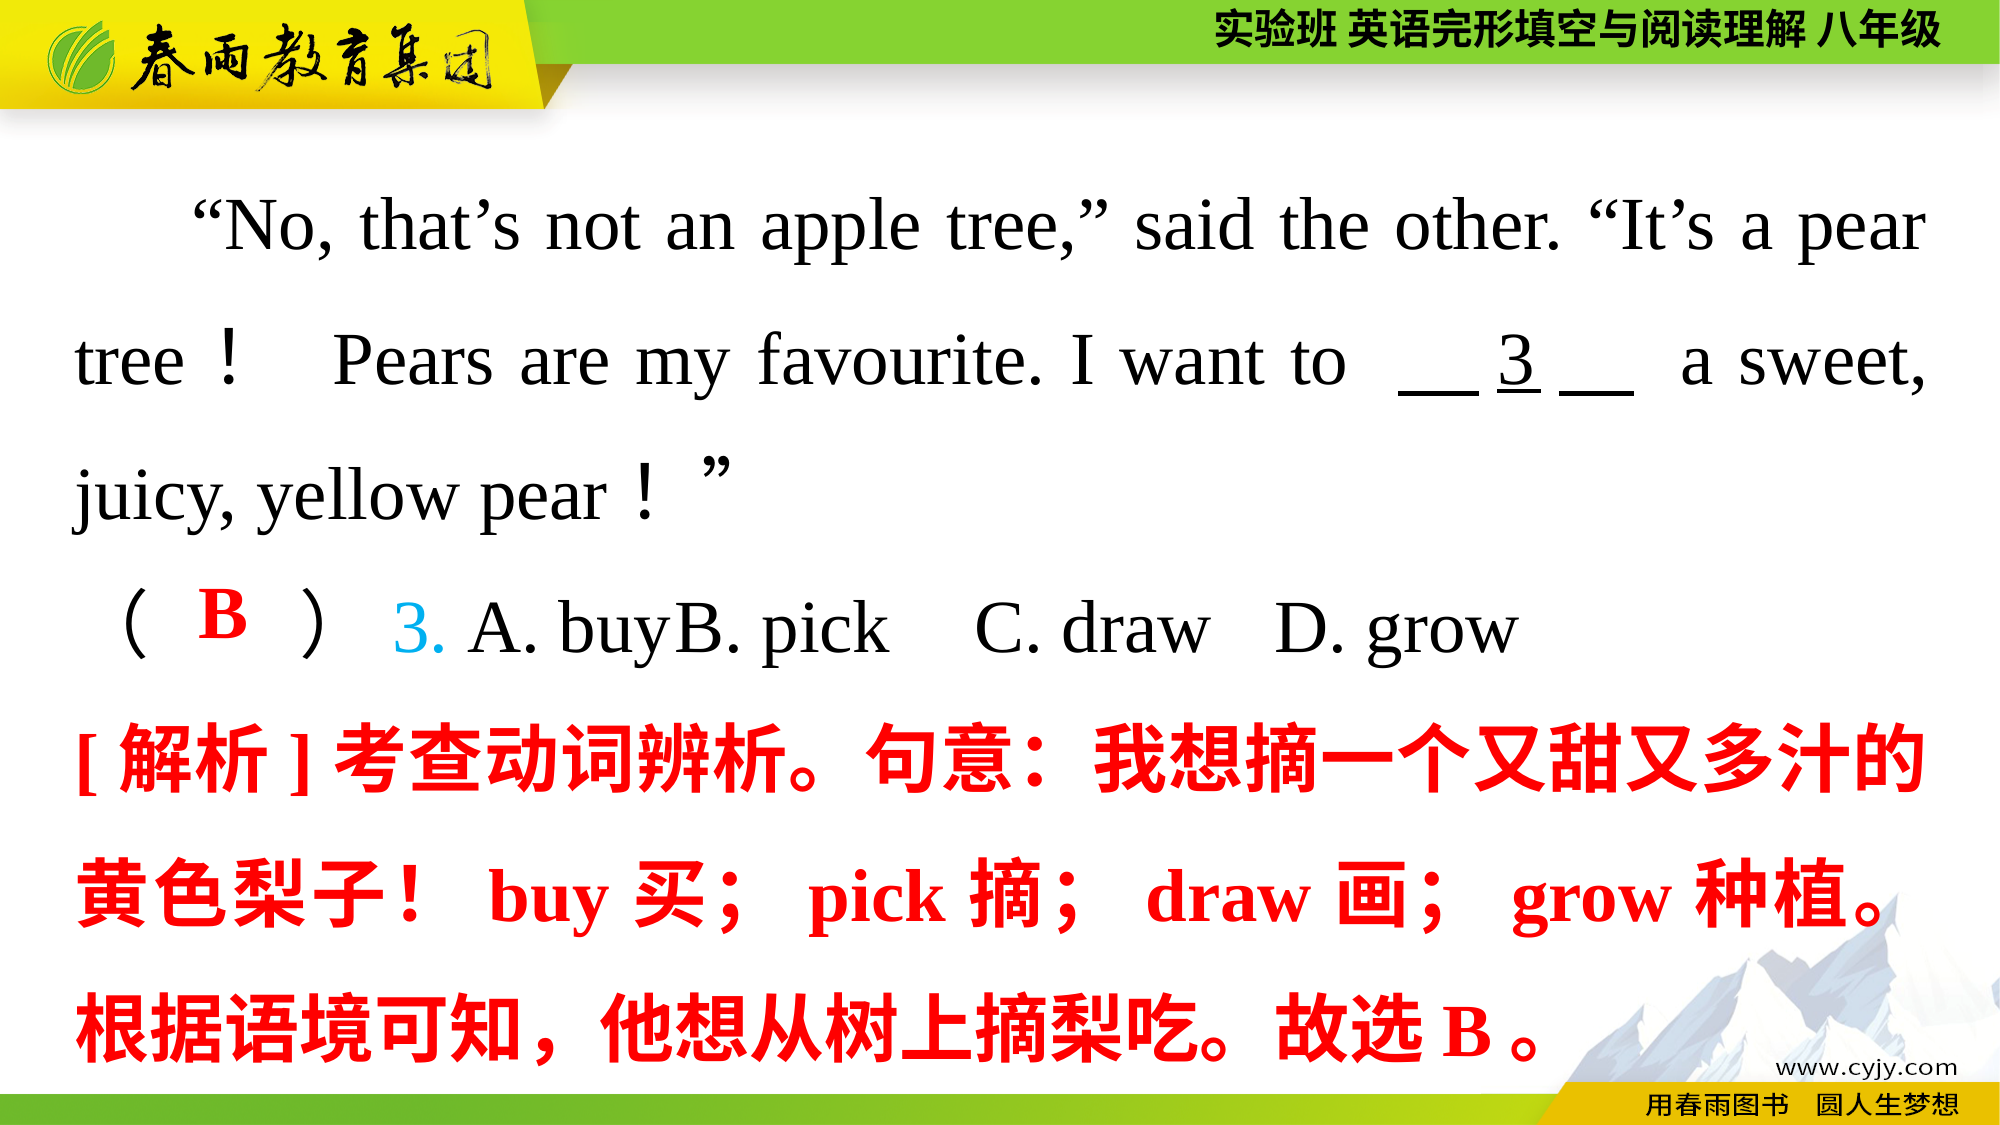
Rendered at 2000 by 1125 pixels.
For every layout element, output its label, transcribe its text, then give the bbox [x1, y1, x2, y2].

list “No, that’s not an apple tree,” said the other. “It’s a pear tree！ Pears are my favourite. I want to 3 a sweet, juicy, yellow pear！” [59, 122, 1944, 524]
text_box （ ）3. A. buy B. pick C. draw D. grow [59, 524, 1944, 659]
text_box B [183, 555, 264, 659]
text_box [解析]考查动词辨析。句意：我想摘一个又甜又多汁的黄色梨子！buy买；pick摘；draw画；grow种植。根据语境可知，他想从树上摘梨吃。故选B。 [59, 659, 1944, 1080]
picture [0, 0, 2000, 1125]
